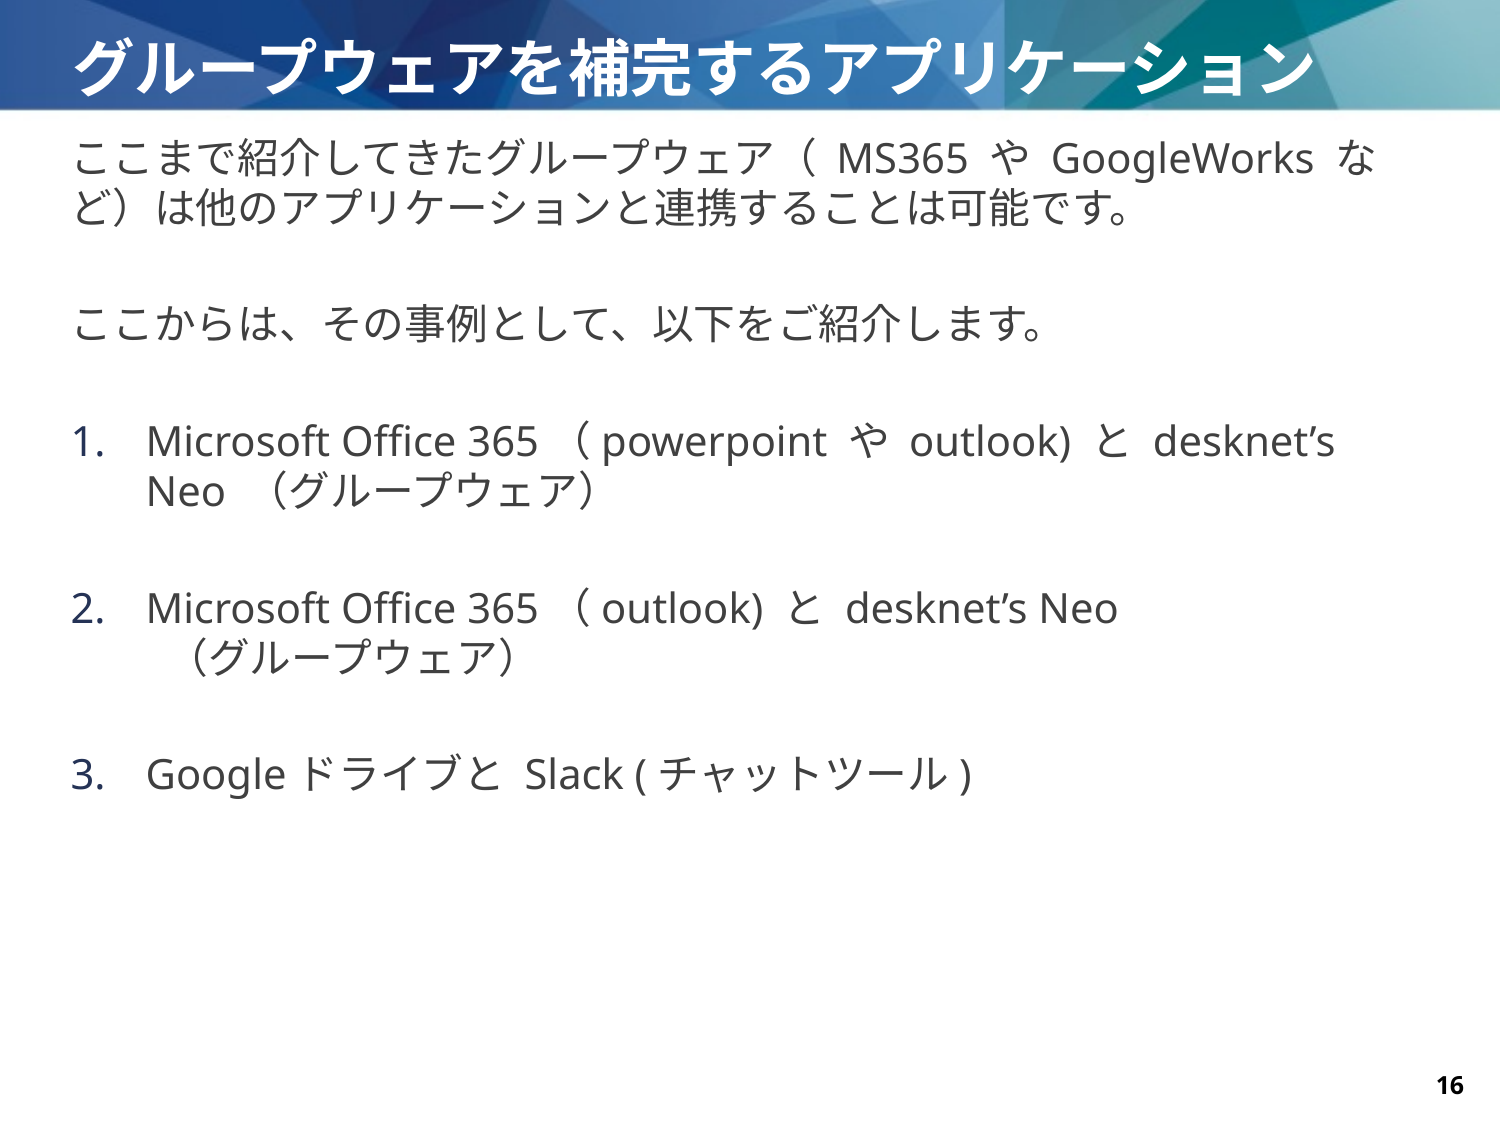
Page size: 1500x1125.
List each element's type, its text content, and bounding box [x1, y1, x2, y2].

picture [0, 0, 1500, 1124]
list ここまで紹介してきたグループウェア（ MS365 や GoogleWorks など）は他のアプリケーションと連携することは可能です。 ここからは、その事例として、以下をご紹介します。 Microsoft Office 365（powerpoint や outlook) と desknet’s Neo （グループウェア） Microsoft Office 365（outlook) と desknet’s Neo （グループウェア） Googleドライブと Slack (チャットツール) [55, 124, 1439, 1032]
title グループウェアを補完するアプリケーション [57, 21, 1441, 89]
